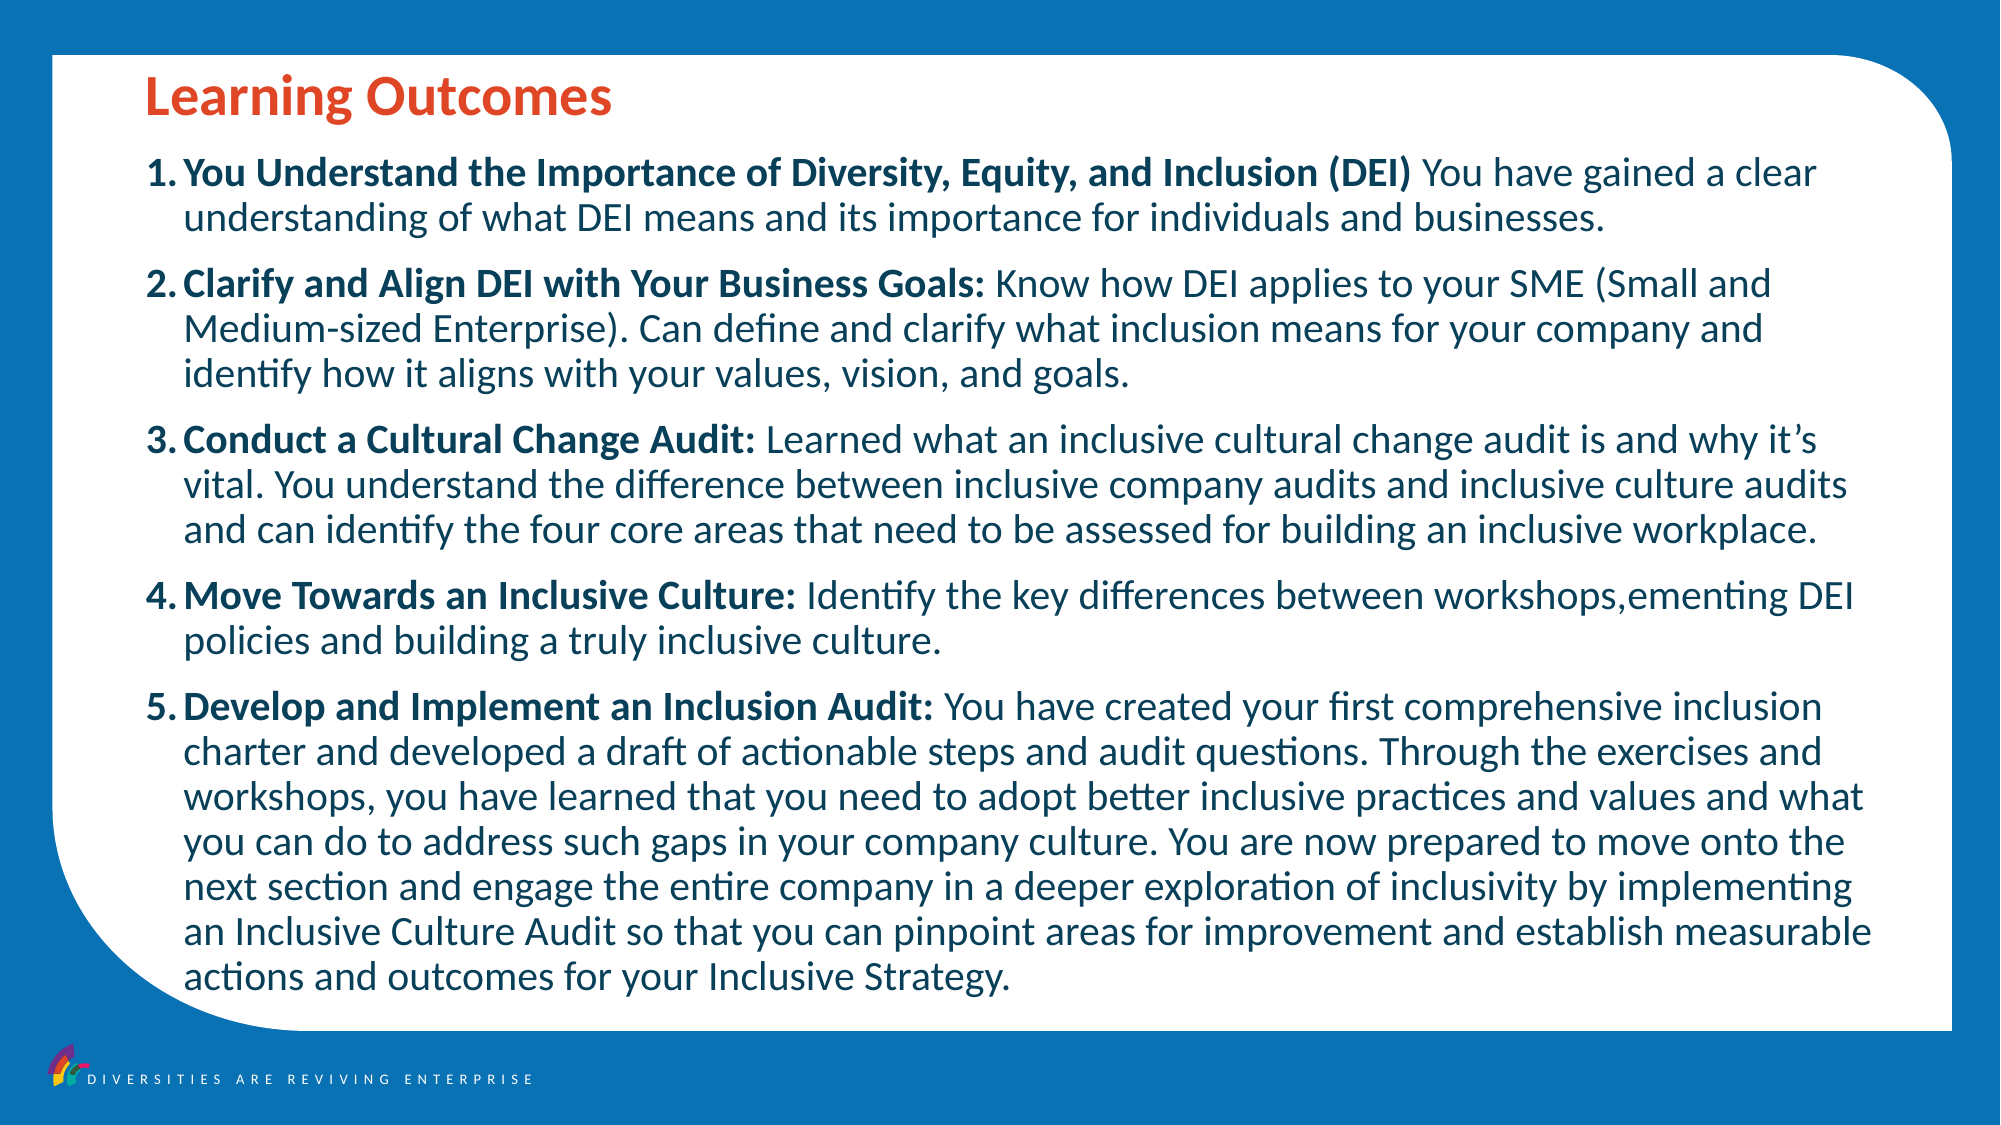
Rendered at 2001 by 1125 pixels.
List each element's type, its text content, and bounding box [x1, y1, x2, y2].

list You Understand the Importance of Diversity, Equity, and Inclusion (DEI) You have gained a clear understanding of what DEI means and its importance for individuals and businesses. Clarify and Align DEI with Your Business Goals: Know how DEI applies to your SME (Small and Medium-sized Enterprise). Can define and clarify what inclusion means for your company and identify how it aligns with your values, vision, and goals. Conduct a Cultural Change Audit: Learned what an inclusive cultural change audit is and why it’s vital. You understand the difference between inclusive company audits and inclusive culture audits and can identify the four core areas that need to be assessed for building an inclusive workplace. Move Towards an Inclusive Culture: Identify the key differences between workshops,ementing DEI policies and building a truly inclusive culture. Develop and Implement an Inclusion Audit: You have created your first comprehensive inclusion charter and developed a draft of actionable steps and audit questions. Through the exercises and workshops, you have learned that you need to adopt better inclusive practices and values and what you can do to address such gaps in your company culture. You are now prepared to move onto the next section and engage the entire company in a deeper exploration of inclusivity by implementing an Inclusive Culture Audit so that you can pinpoint areas for improvement and establish measurable actions and outcomes for your Inclusive Strategy. [130, 143, 1908, 775]
list Learning Outcomes [130, 57, 1869, 190]
